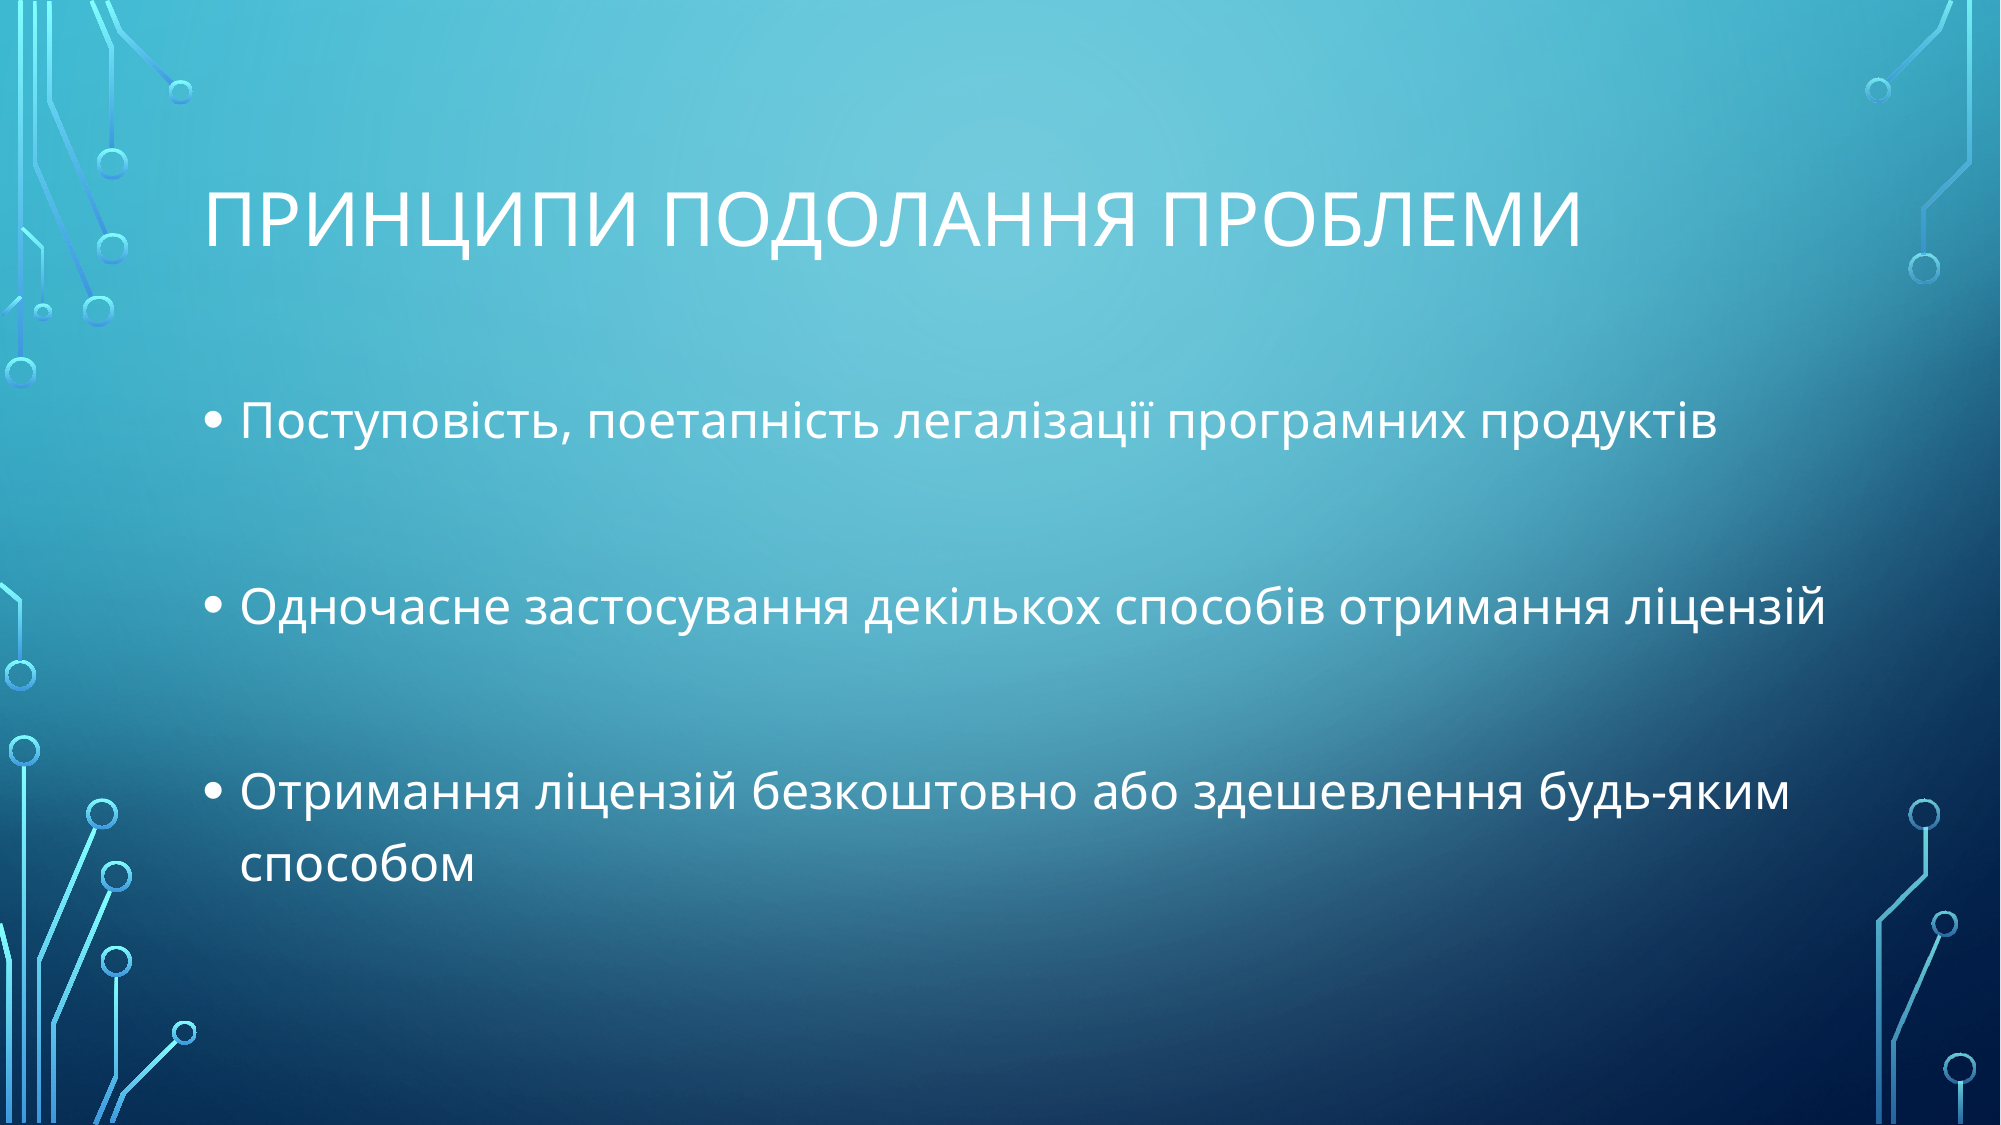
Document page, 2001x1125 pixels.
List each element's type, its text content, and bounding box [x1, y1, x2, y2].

title Принципи подолання проблеми [187, 101, 1813, 344]
list Поступовість, поетапність легалізації програмних продуктів Одночасне застосування декількох способів отримання ліцензій Отримання ліцензій безкоштовно або здешевлення будь-яким способом [187, 369, 1933, 950]
